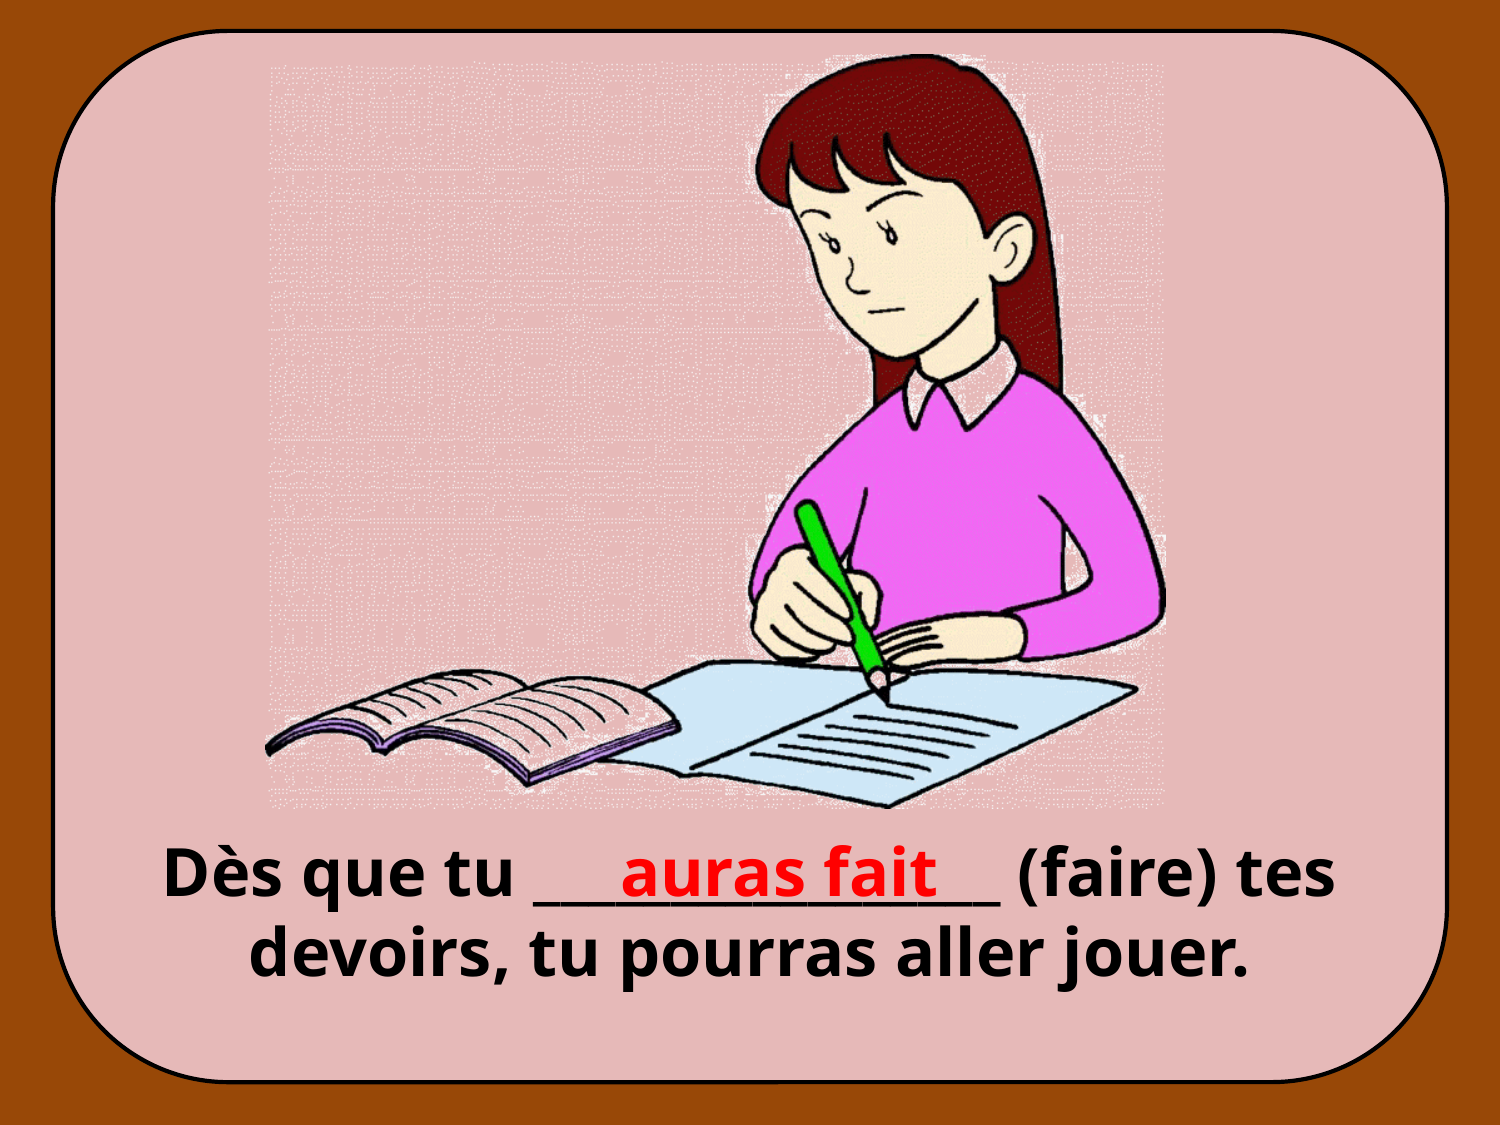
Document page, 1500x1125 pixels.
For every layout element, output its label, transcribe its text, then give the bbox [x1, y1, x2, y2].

text_box auras fait [454, 822, 1105, 917]
text_box Dès que tu _________________ (faire) tes devoirs, tu pourras aller jouer. [53, 822, 1447, 997]
text_box [50, 28, 1450, 934]
picture [265, 54, 1166, 809]
text_box [75, 997, 1425, 1085]
